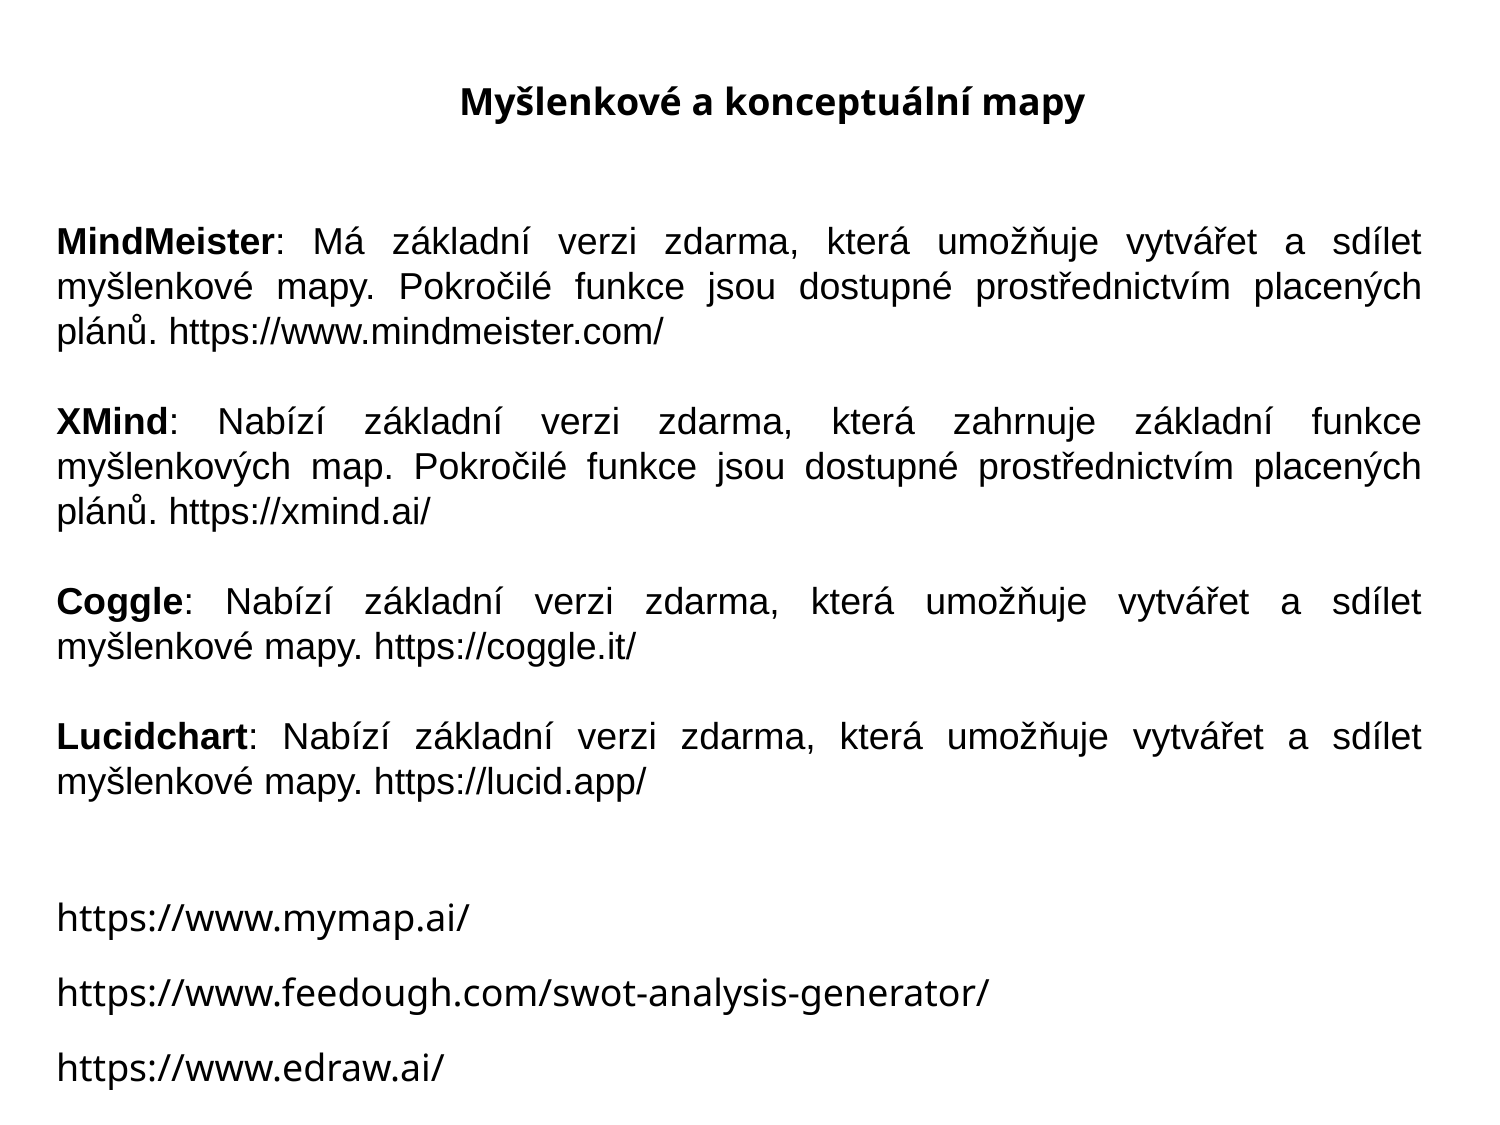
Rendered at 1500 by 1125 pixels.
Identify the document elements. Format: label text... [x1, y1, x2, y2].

text_box Myšlenkové a konceptuální mapy [444, 70, 1101, 131]
text_box https://www.edraw.ai/ [41, 1036, 792, 1097]
text_box https://www.feedough.com/swot-analysis-generator/ [41, 961, 1037, 1022]
text_box MindMeister: Má základní verzi zdarma, která umožňuje vytvářet a sdílet myšlenkové mapy. Pokročilé funkce jsou dostupné prostřednictvím placených plánů. https://www.mindmeister.com/ XMind: Nabízí základní verzi zdarma, která zahrnuje základní funkce myšlenkových map. Pokročilé funkce jsou dostupné prostřednictvím placených plánů. https://xmind.ai/ Coggle: Nabízí základní verzi zdarma, která umožňuje vytvářet a sdílet myšlenkové mapy. https://coggle.it/ Lucidchart: Nabízí základní verzi zdarma, která umožňuje vytvářet a sdílet myšlenkové mapy. https://lucid.app/ [41, 209, 1438, 810]
text_box https://www.mymap.ai/ [41, 887, 792, 947]
